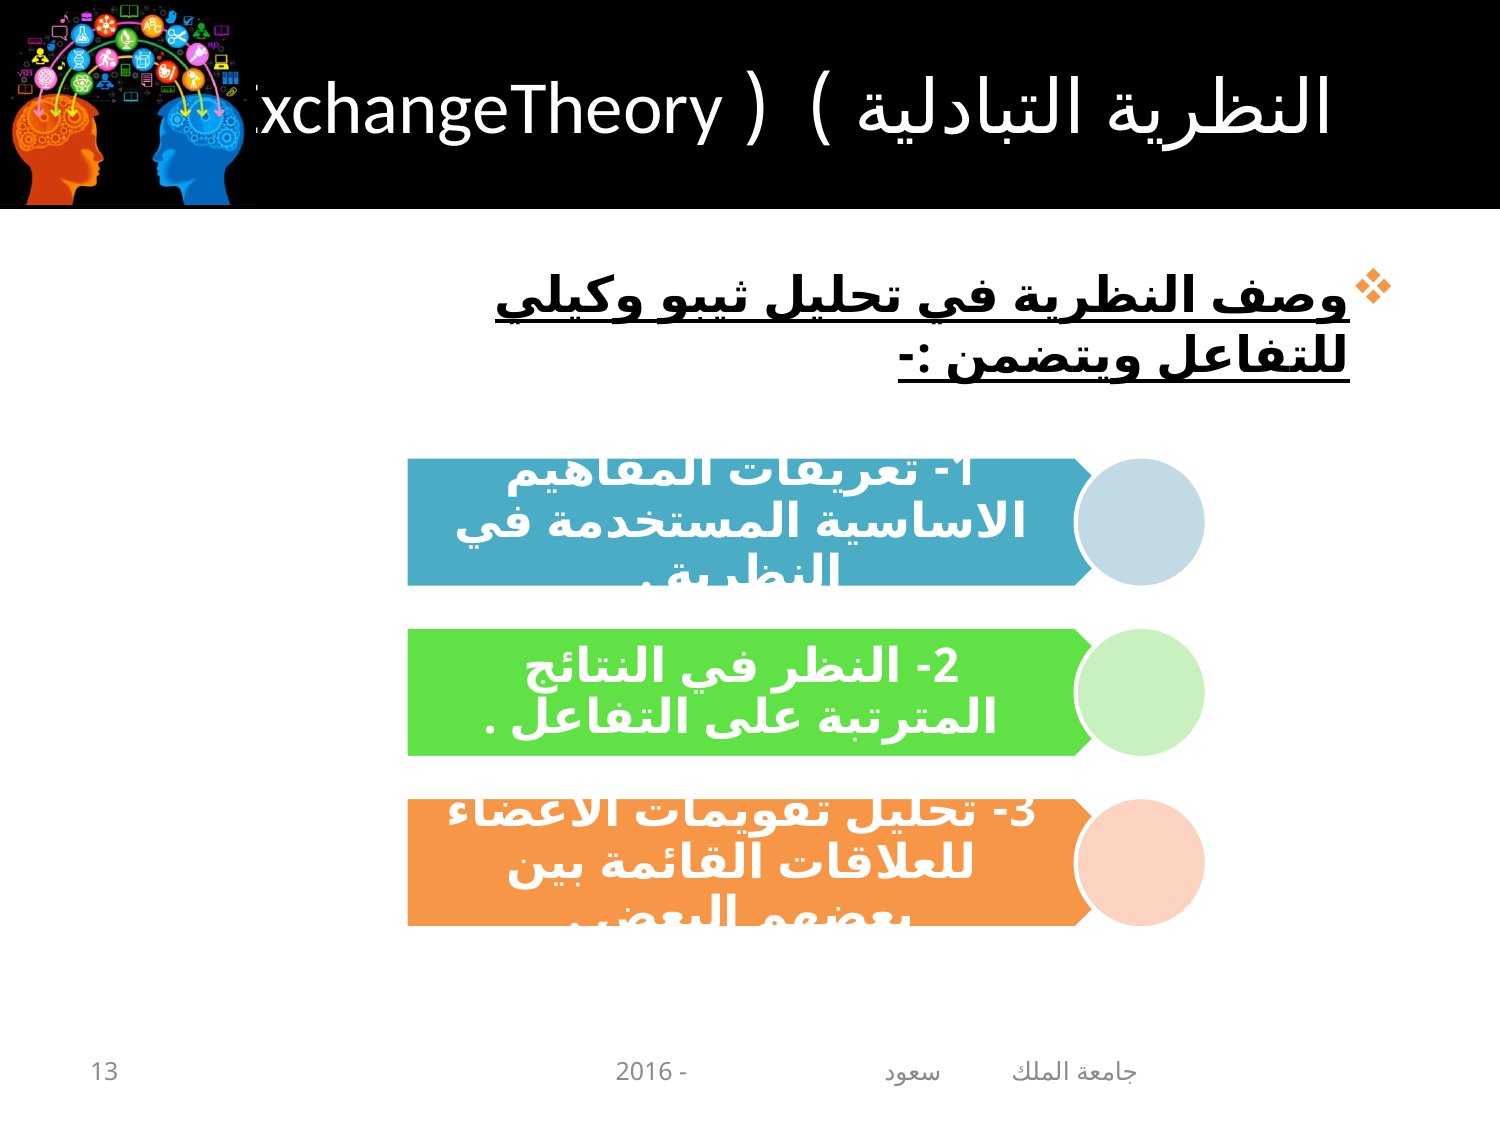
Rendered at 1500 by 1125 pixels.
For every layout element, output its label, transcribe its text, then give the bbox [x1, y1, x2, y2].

text_box النظرية التبادلية ) ( ExchangeTheory [257, 0, 1500, 209]
slide_number 13 [75, 1042, 425, 1103]
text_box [252, 455, 1360, 929]
text_box وصف النظرية في تحليل ثيبو وكيلي للتفاعل ويتضمن :- [312, 255, 1412, 390]
footer جامعة الملك سعود - 2016 [512, 1042, 988, 1103]
picture [0, 0, 256, 205]
